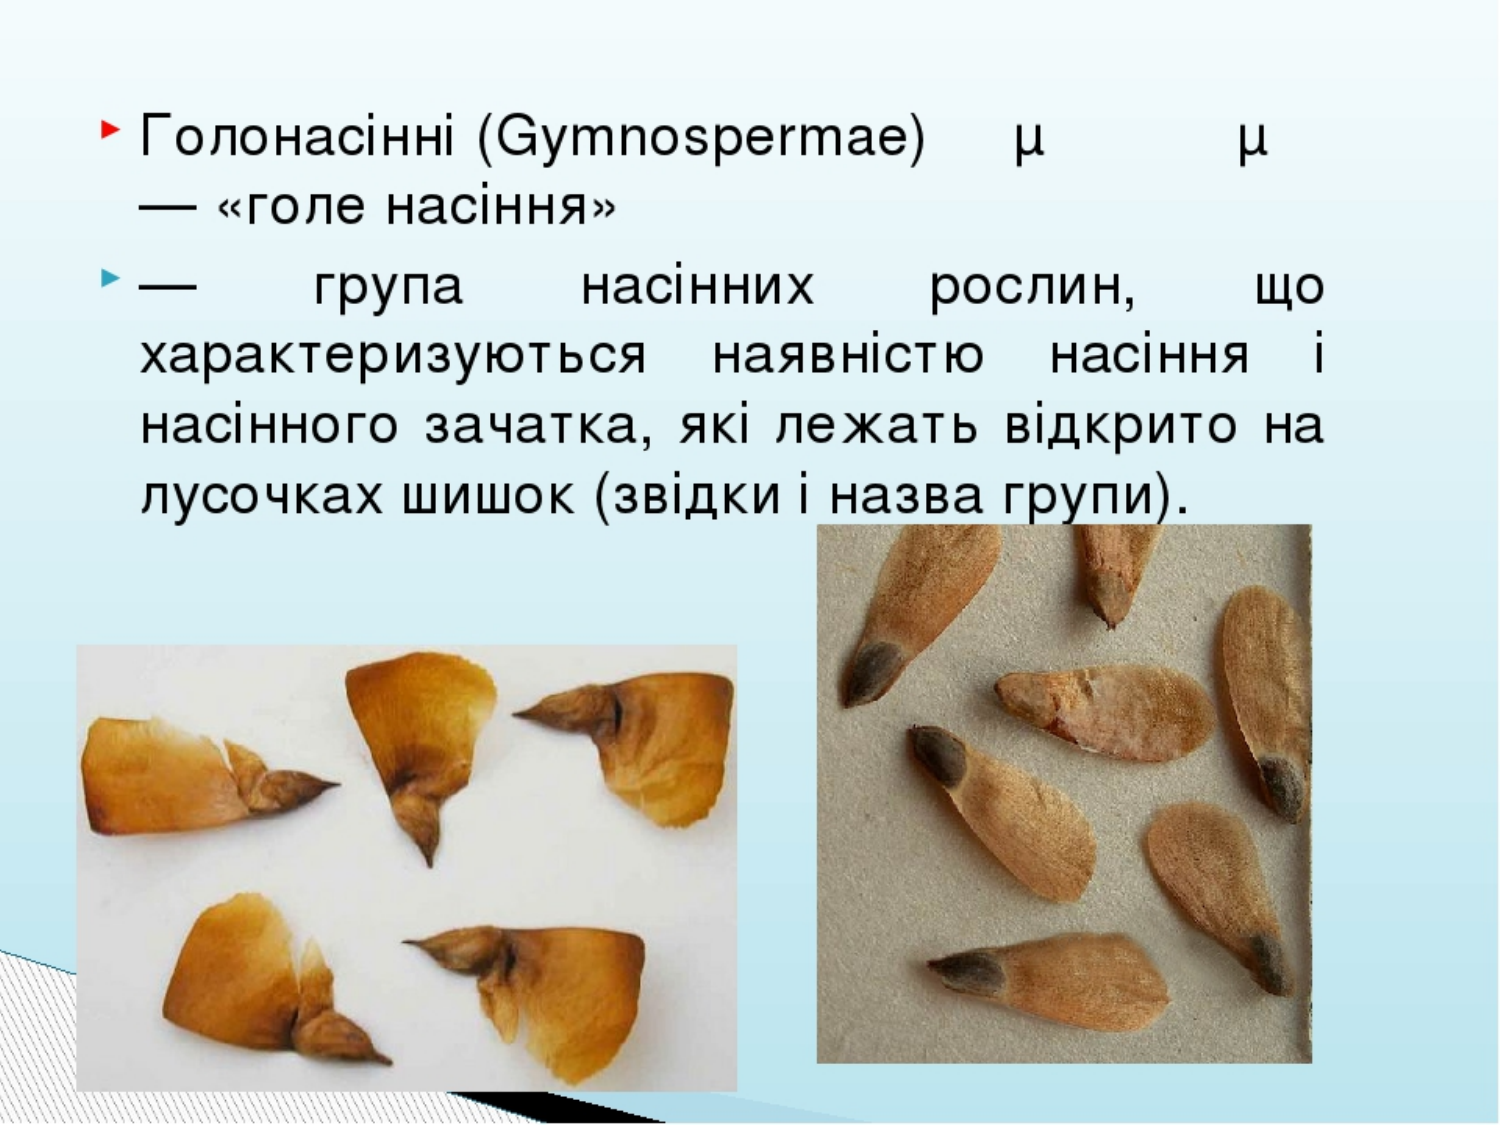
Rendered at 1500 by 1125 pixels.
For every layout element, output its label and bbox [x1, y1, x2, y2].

list [0, 0, 1500, 1125]
